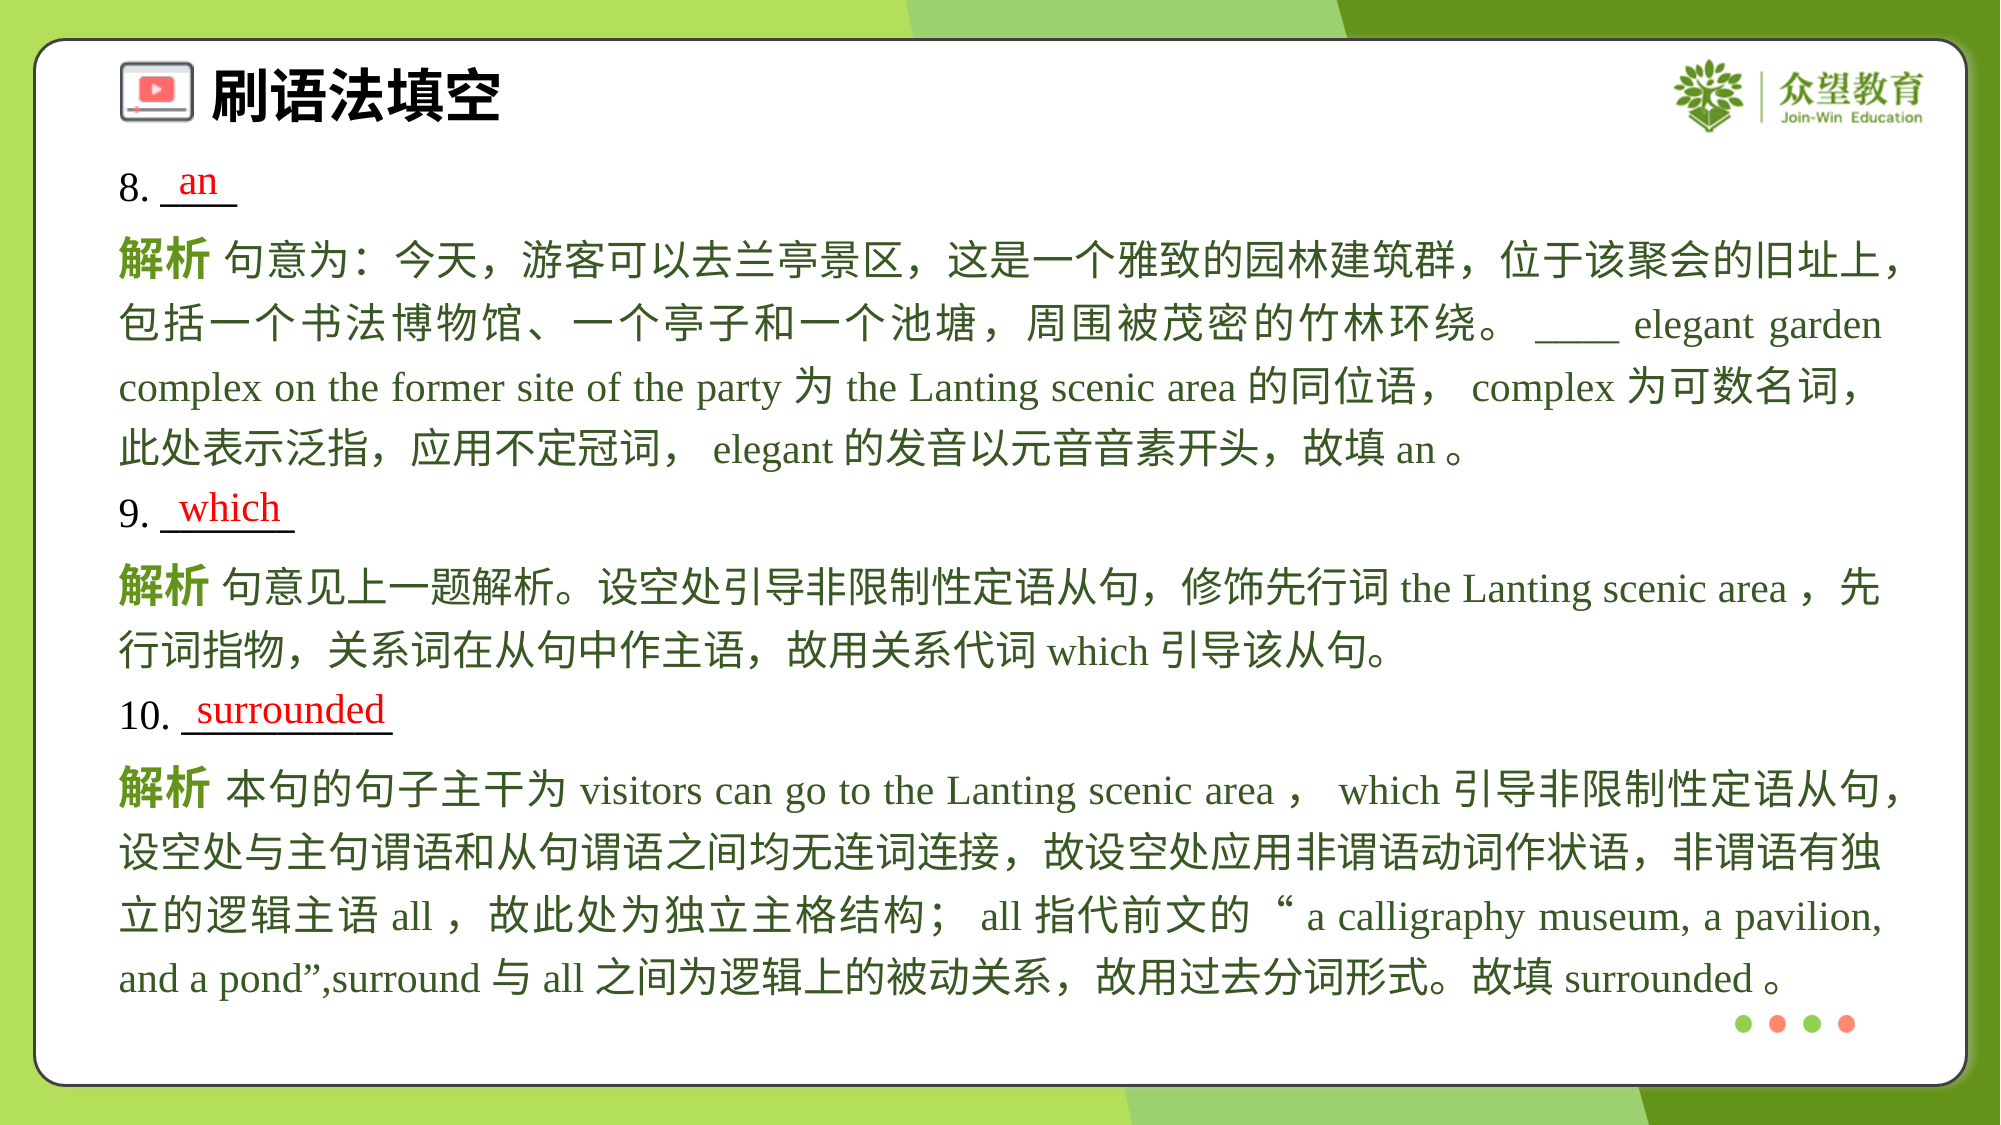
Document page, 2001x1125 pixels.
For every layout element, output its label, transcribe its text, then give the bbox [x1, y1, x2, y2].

text_box 9. _______ [118, 473, 1883, 531]
text_box 8. ____ [118, 146, 1883, 204]
text_box 解析 句意为：今天，游客可以去兰亭景区，这是一个雅致的园林建筑群，位于该聚会的旧址上，包括一个书法博物馆、一个亭子和一个池塘，周围被茂密的竹林环绕。____ elegant garden complex on the former site of the party为the Lanting scenic area的同位语，complex为可数名词，此处表示泛指，应用不定冠词，elegant的发音以元音音素开头，故填an。 [118, 215, 1883, 468]
text_box which [174, 467, 286, 525]
text_box 解析 句意见上一题解析。设空处引导非限制性定语从句，修饰先行词the Lanting scenic area，先行词指物，关系词在从句中作主语，故用关系代词which引导该从句。 [118, 542, 1883, 670]
text_box an [174, 140, 223, 199]
text_box 10. ___________ [118, 675, 1883, 733]
picture [0, 0, 2000, 1125]
text_box 解析 本句的句子主干为visitors can go to the Lanting scenic area，which引导非限制性定语从句，设空处与主句谓语和从句谓语之间均无连词连接，故设空处应用非谓语动词作状语，非谓语有独立的逻辑主语all，故此处为独立主格结构；all指代前文的“a calligraphy museum, a pavilion, and a pond”,surround与all之间为逻辑上的被动关系，故用过去分词形式。故填surrounded。 [118, 745, 1883, 996]
text_box surrounded [192, 669, 390, 727]
